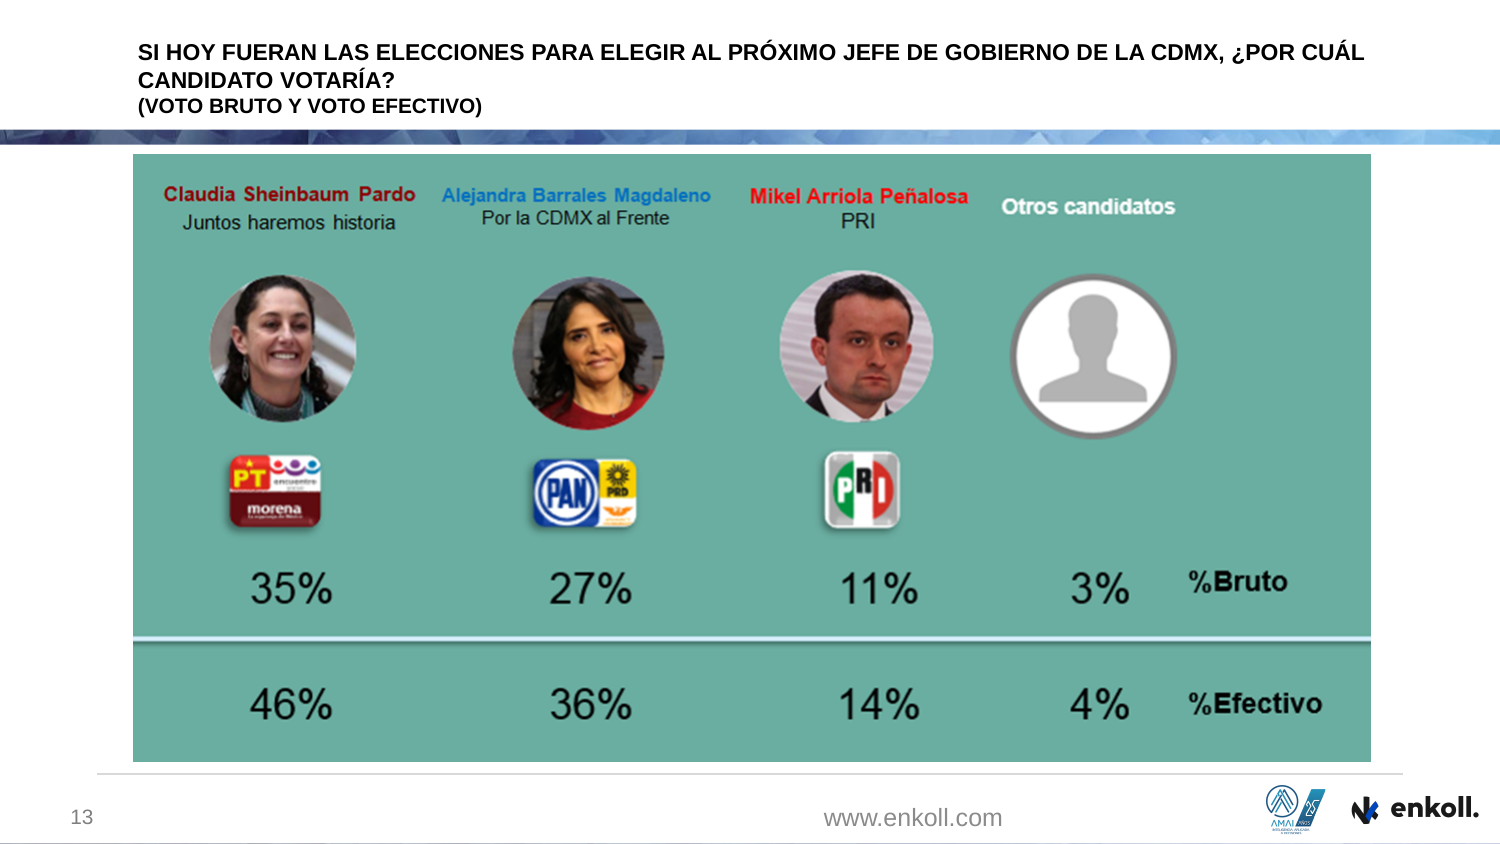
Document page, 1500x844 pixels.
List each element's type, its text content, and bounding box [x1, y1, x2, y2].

picture [1265, 784, 1326, 789]
text_box SI HOY FUERAN LAS ELECCIONES PARA ELEGIR AL PRÓXIMO JEFE DE GOBIERNO DE LA CDMX, ¿POR CUÁL CANDIDATO VOTARÍA? (VOTO BRUTO Y VOTO EFECTIVO) [122, 22, 1385, 134]
picture [132, 153, 1372, 764]
slide_number 13 [55, 789, 1500, 844]
picture [0, 130, 1500, 144]
text_box www.enkoll.com [660, 793, 1167, 839]
